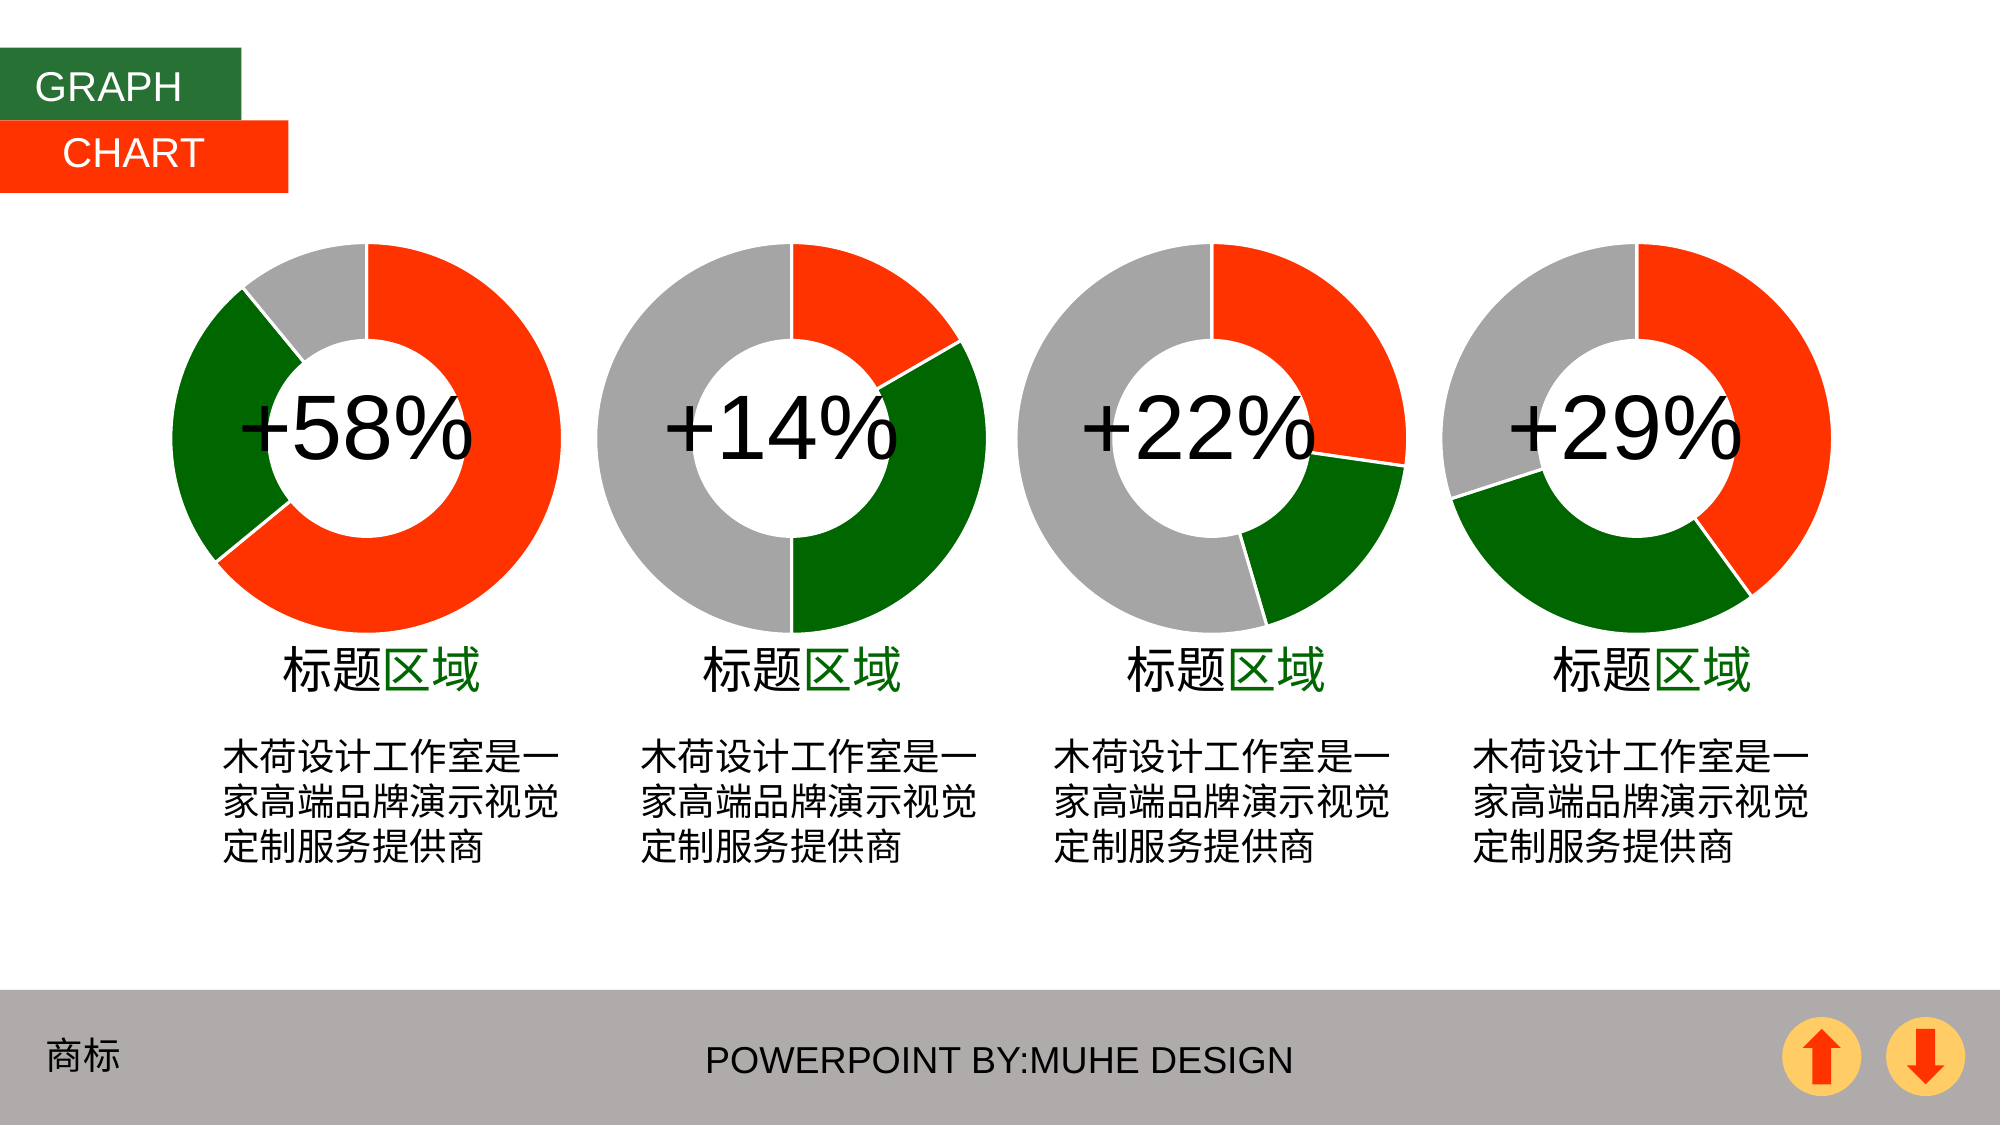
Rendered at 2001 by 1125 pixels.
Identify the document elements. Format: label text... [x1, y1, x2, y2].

text_box CHART [47, 118, 240, 183]
text_box 木荷设计工作室是一家高端品牌演示视觉定制服务提供商 [207, 725, 596, 876]
chart [162, 234, 572, 643]
text_box 木荷设计工作室是一家高端品牌演示视觉定制服务提供商 [1457, 725, 1847, 876]
text_box GRAPH [19, 52, 224, 118]
chart [1432, 234, 1842, 643]
chart [587, 234, 996, 643]
text_box 标题区域 [1111, 643, 1365, 706]
chart [1007, 234, 1417, 643]
text_box 标题区域 [267, 643, 521, 706]
text_box 标题区域 [687, 643, 941, 706]
text_box 标题区域 [1537, 643, 1786, 706]
text_box 木荷设计工作室是一家高端品牌演示视觉定制服务提供商 [625, 725, 1015, 876]
text_box 木荷设计工作室是一家高端品牌演示视觉定制服务提供商 [1039, 725, 1428, 876]
